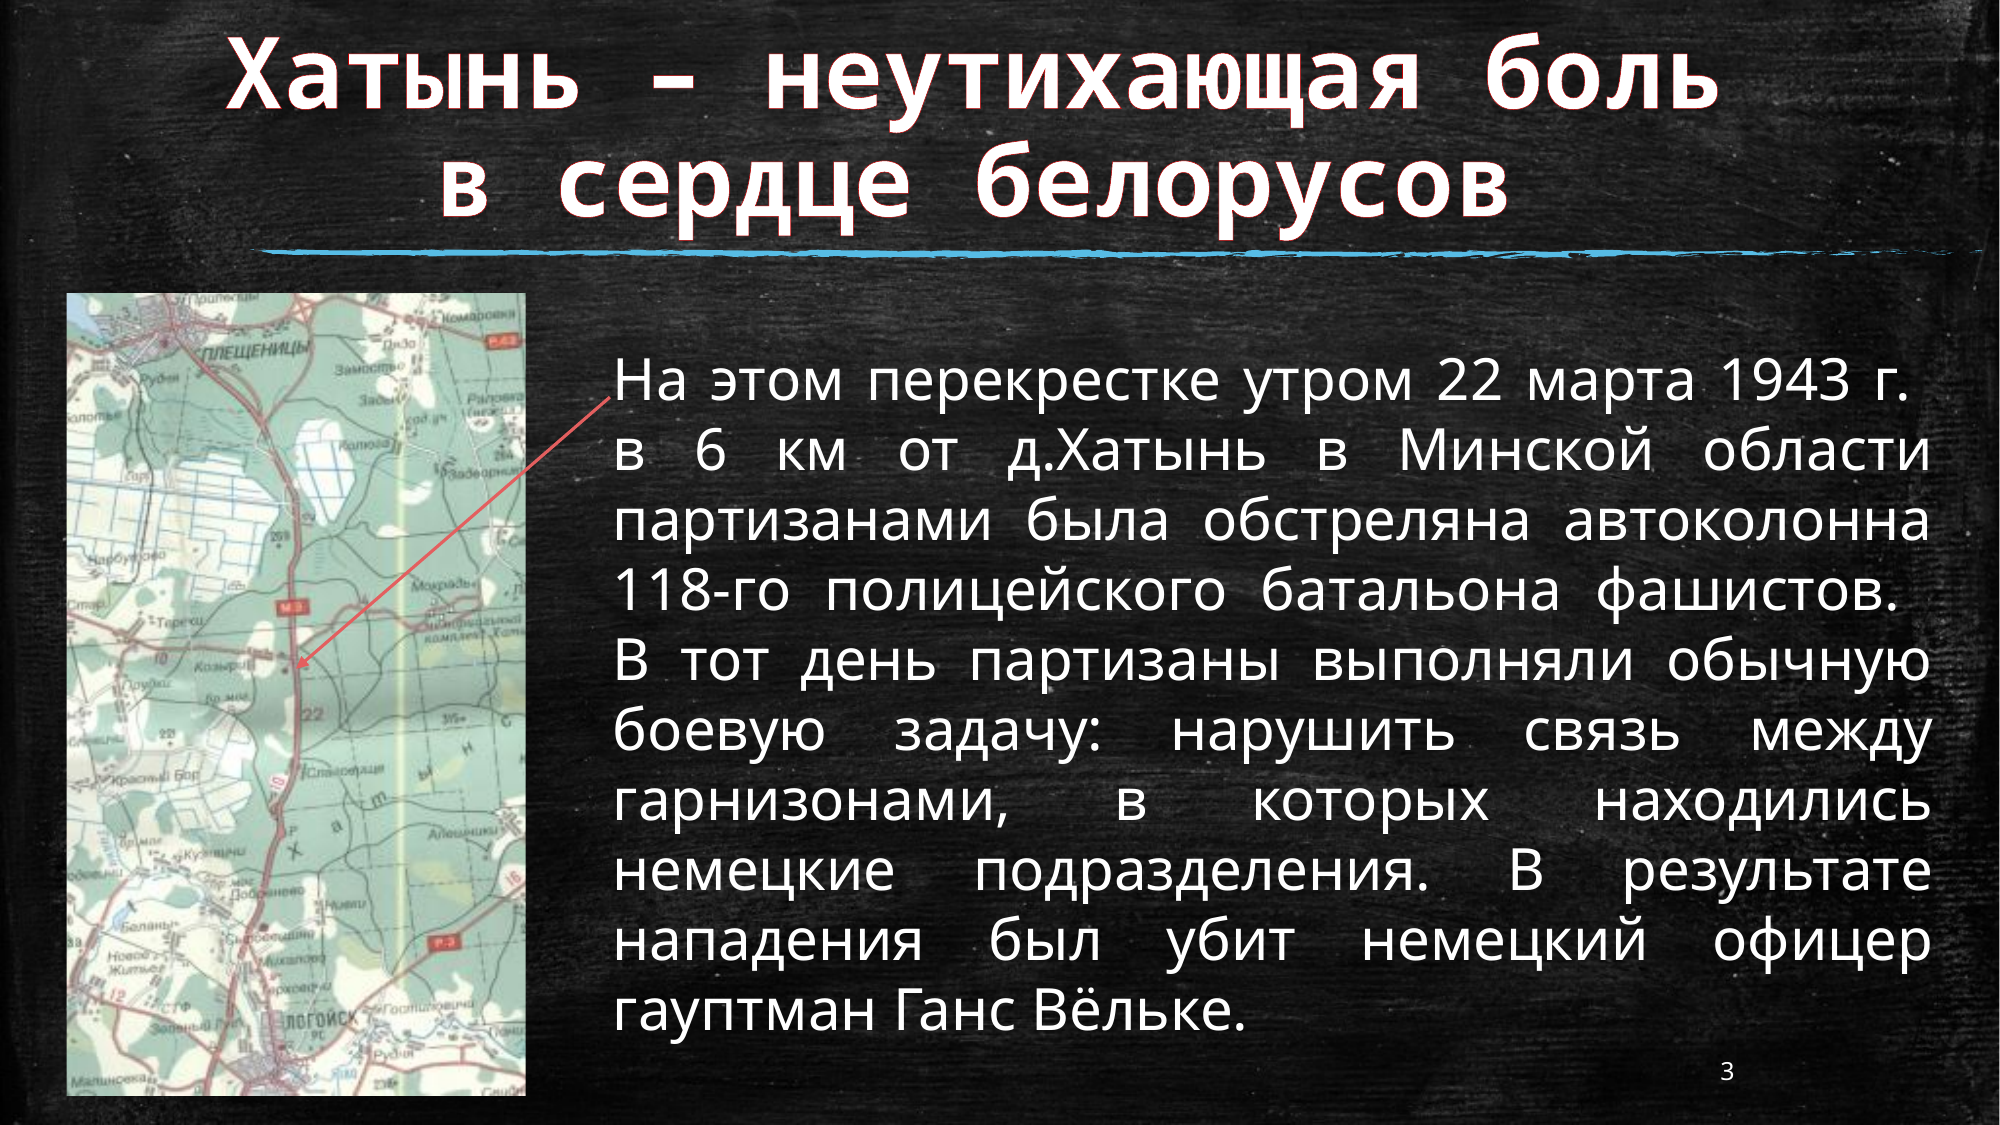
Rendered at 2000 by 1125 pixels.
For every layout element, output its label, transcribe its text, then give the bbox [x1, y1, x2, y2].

picture [66, 293, 526, 1096]
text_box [296, 397, 610, 669]
text_box На этом перекрестке утром 22 марта 1943 г. в 6 км от д.Хатынь в Минской области партизанами была обстреляна автоколонна 118-го полицейского батальона фашистов. В тот день партизаны выполняли обычную боевую задачу: нарушить связь между гарнизонами, в которых находились немецкие подразделения. В результате нападения был убит немецкий офицер гауптман Ганс Вёльке. [598, 335, 1948, 1113]
title Хатынь – неутихающая боль в сердце белорусов [7, 78, 2000, 246]
